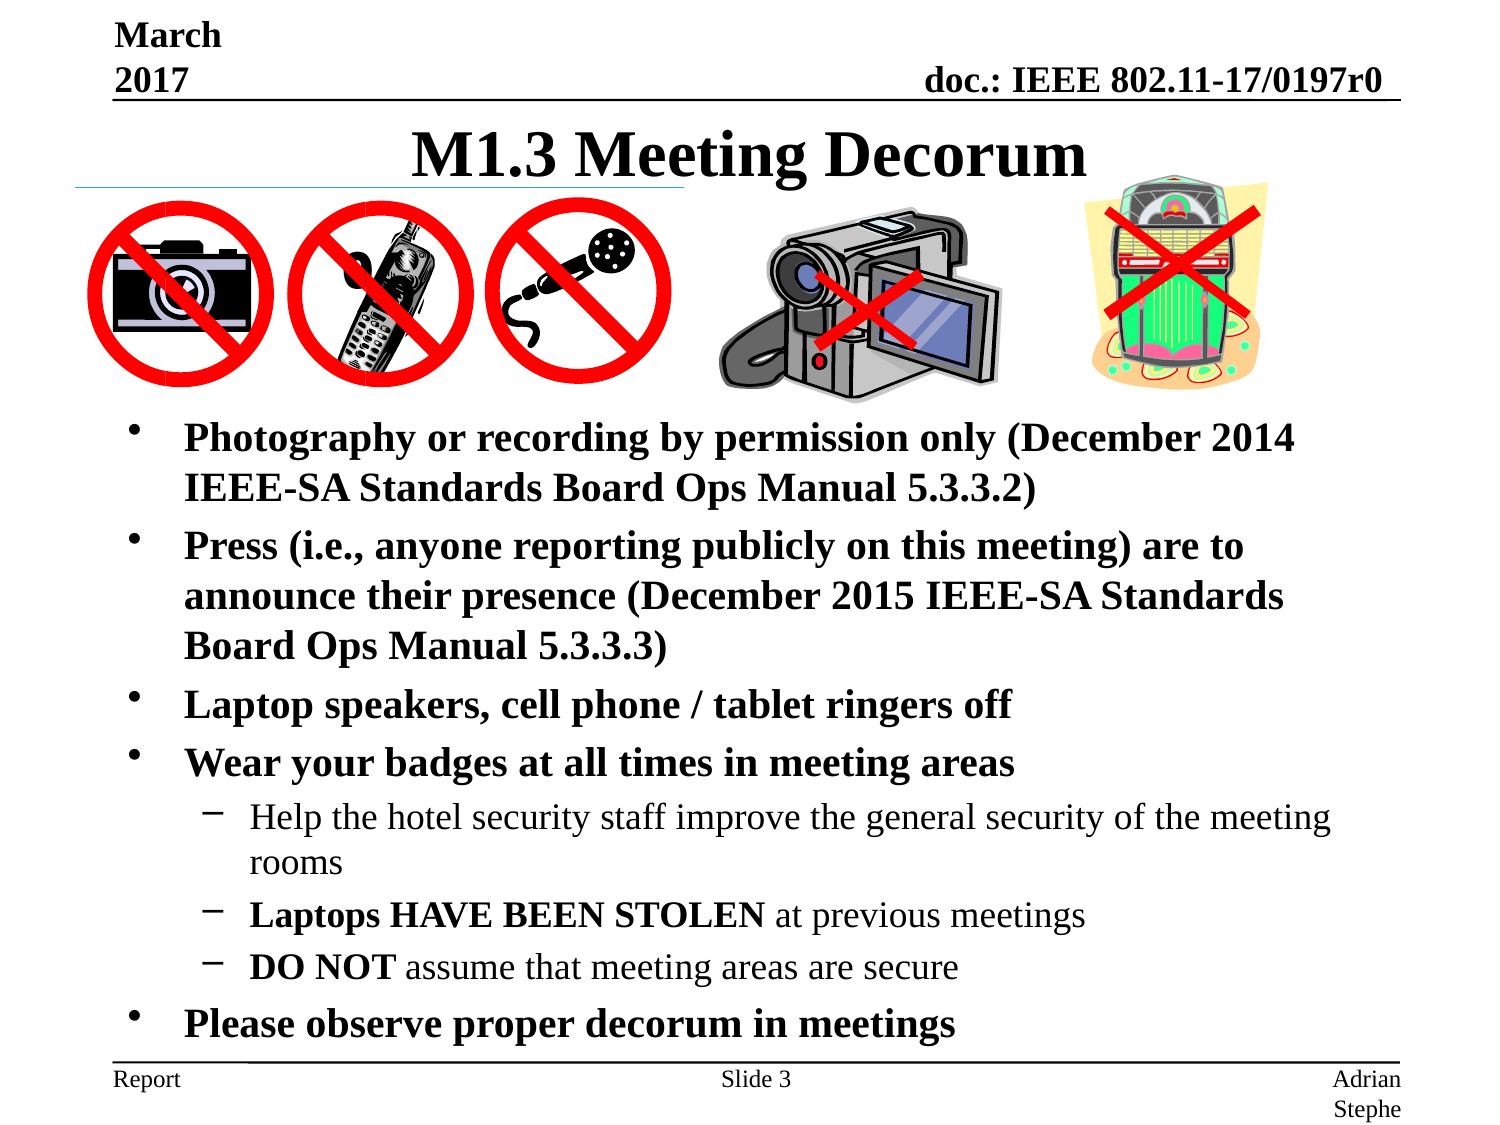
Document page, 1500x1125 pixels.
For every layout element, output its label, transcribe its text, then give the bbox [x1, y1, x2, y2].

footer Adrian Stephens, Intel Corporation [1324, 1061, 1402, 1093]
title M1.3 Meeting Decorum [112, 112, 1388, 188]
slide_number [114, 54, 272, 101]
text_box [718, 206, 1003, 404]
list Photography or recording by permission only (December 2014 IEEE-SA Standards Board Ops Manual 5.3.3.2) Press (i.e., anyone reporting publicly on this meeting) are to announce their presence (December 2015 IEEE-SA Standards Board Ops Manual 5.3.3.3) Laptop speakers, cell phone / tablet ringers off Wear your badges at all times in meeting areas Help the hotel security staff improve the general security of the meeting rooms Laptops HAVE BEEN STOLEN at previous meetings DO NOT assume that meeting areas are secure Please observe proper decorum in meetings [112, 402, 1388, 1078]
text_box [1083, 174, 1269, 390]
slide_number Slide 3 [712, 1061, 800, 1093]
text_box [74, 187, 685, 388]
